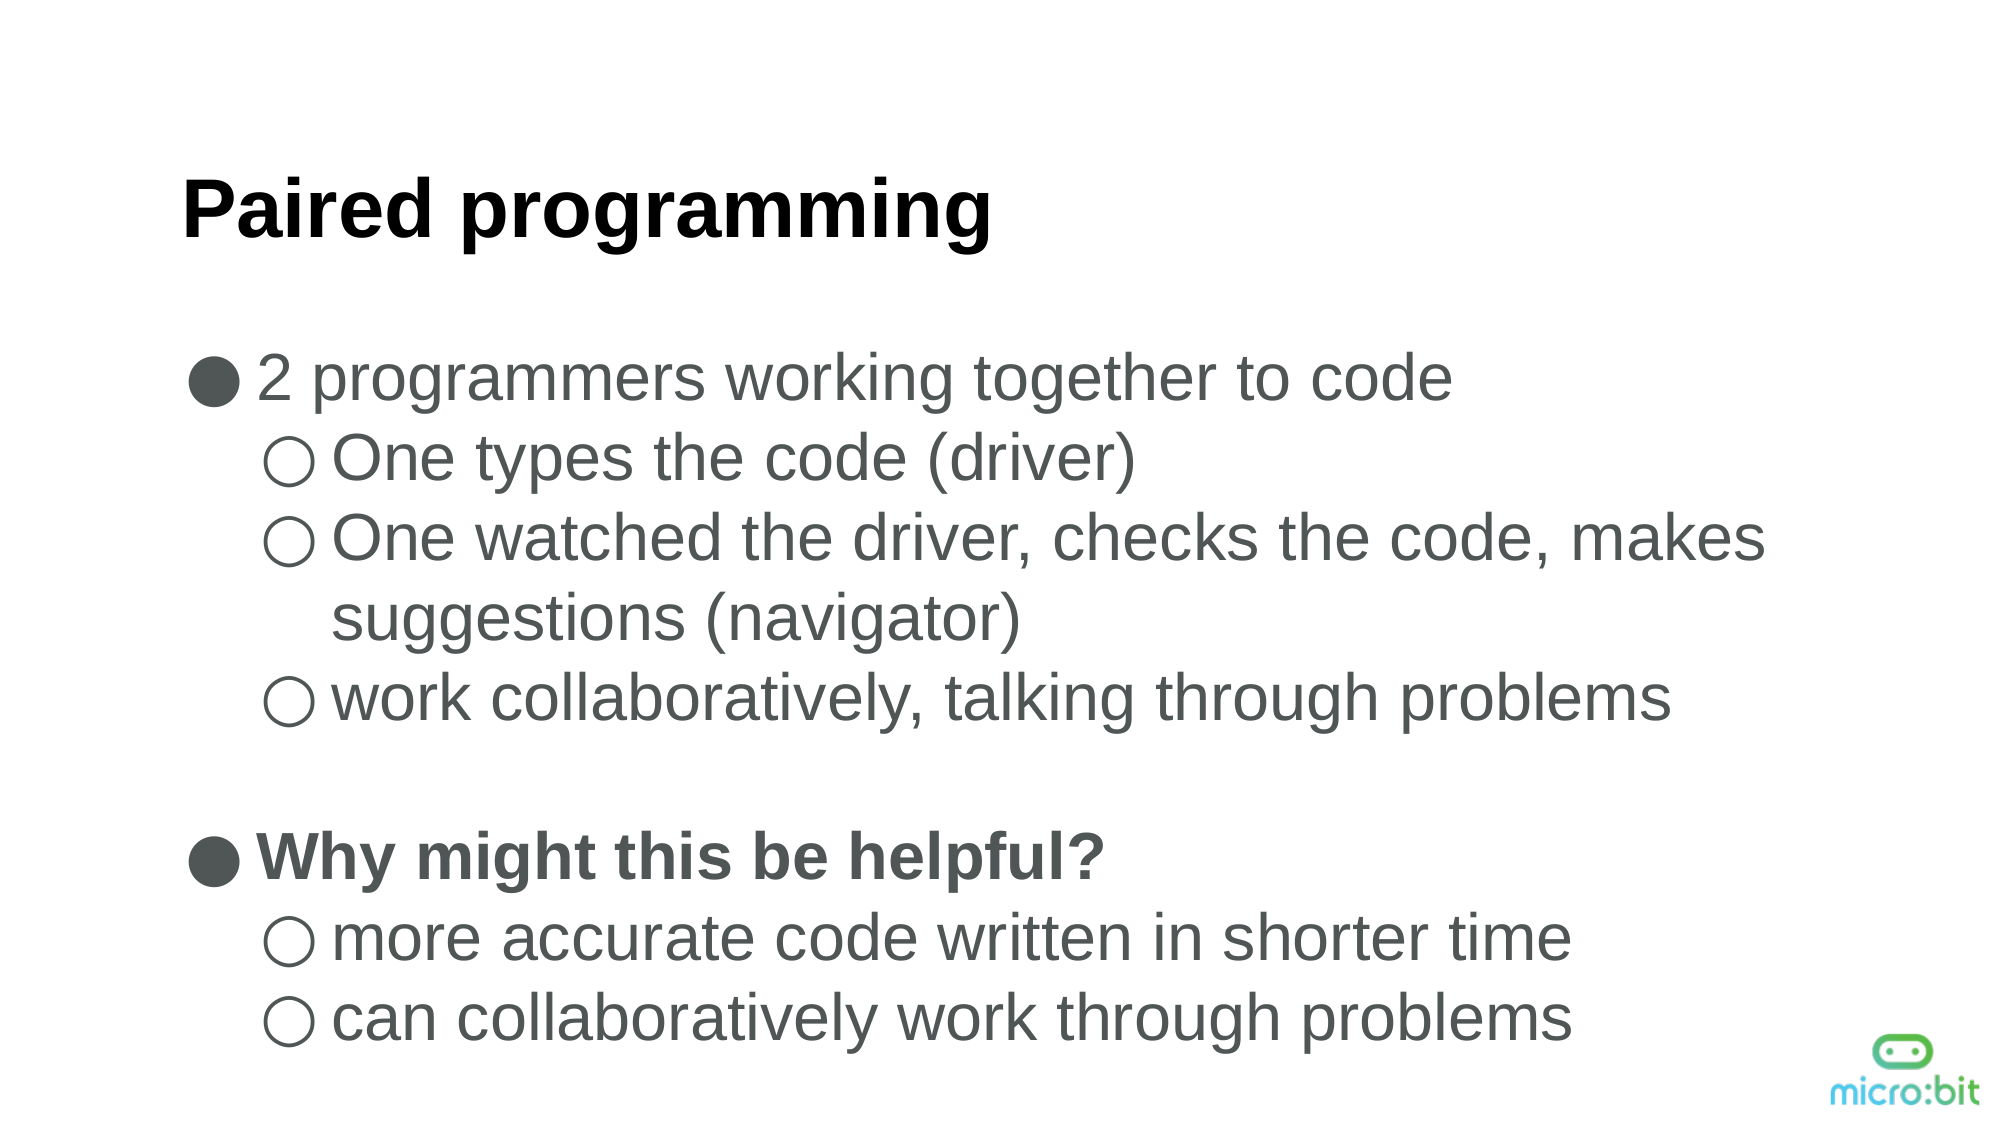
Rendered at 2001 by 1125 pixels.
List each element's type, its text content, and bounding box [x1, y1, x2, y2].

picture [1830, 1029, 1980, 1106]
text_box Paired programming 2 programmers working together to code One types the code (driver) One watched the driver, checks the code, makes suggestions (navigator) work collaboratively, talking through problems Why might this be helpful? more accurate code written in shorter time can collaboratively work through problems [165, 60, 1918, 884]
